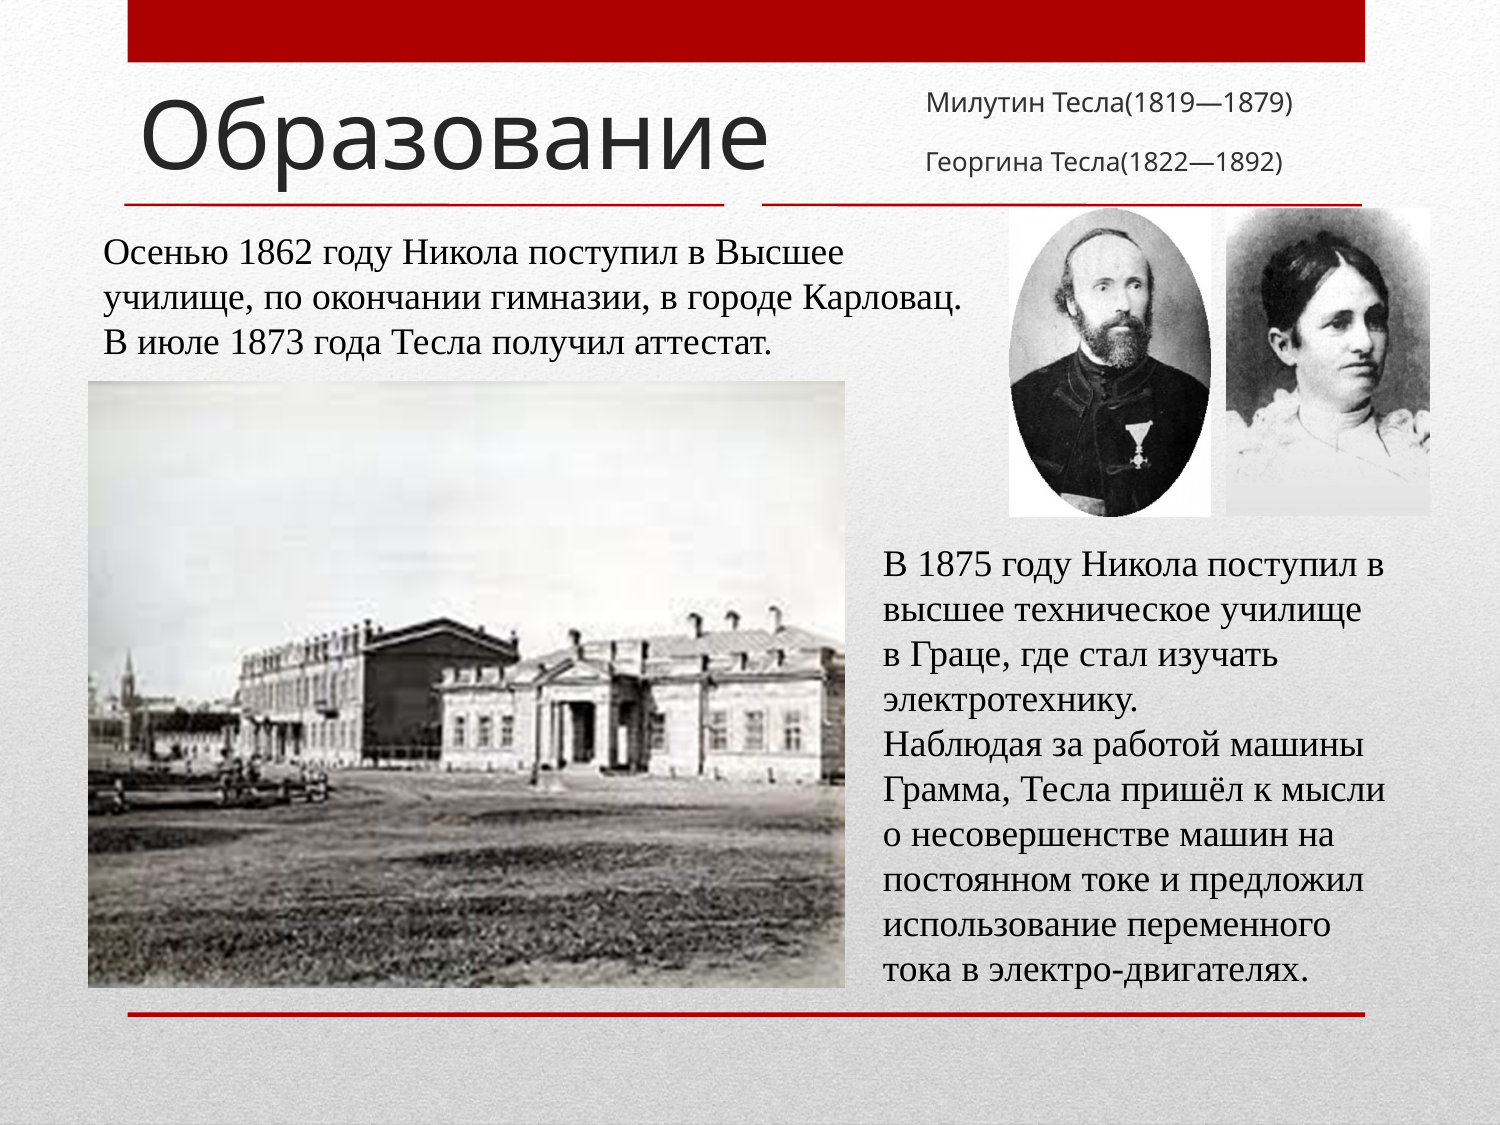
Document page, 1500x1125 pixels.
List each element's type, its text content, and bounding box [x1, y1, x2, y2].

title Образование [123, 66, 987, 197]
text_box В 1875 году Никола поступил в высшее техническое училище в Граце, где стал изучать электротехнику. Наблюдая за работой машины Грамма, Тесла пришёл к мысли о несовершенстве машин на постоянном токе и предложил использование переменного тока в электро-двигателях. [868, 531, 1412, 1042]
list Георгина Тесла(1822—1892) [903, 137, 1412, 185]
text_box Осенью 1862 году Никола поступил в Высшее училище, по окончании гимназии, в городе Карловац. В июле 1873 года Тесла получил аттестат. [88, 219, 987, 370]
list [1225, 207, 1430, 516]
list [1008, 207, 1212, 518]
picture [87, 380, 846, 989]
list Милутин Тесла(1819—1879) [903, 76, 1388, 126]
